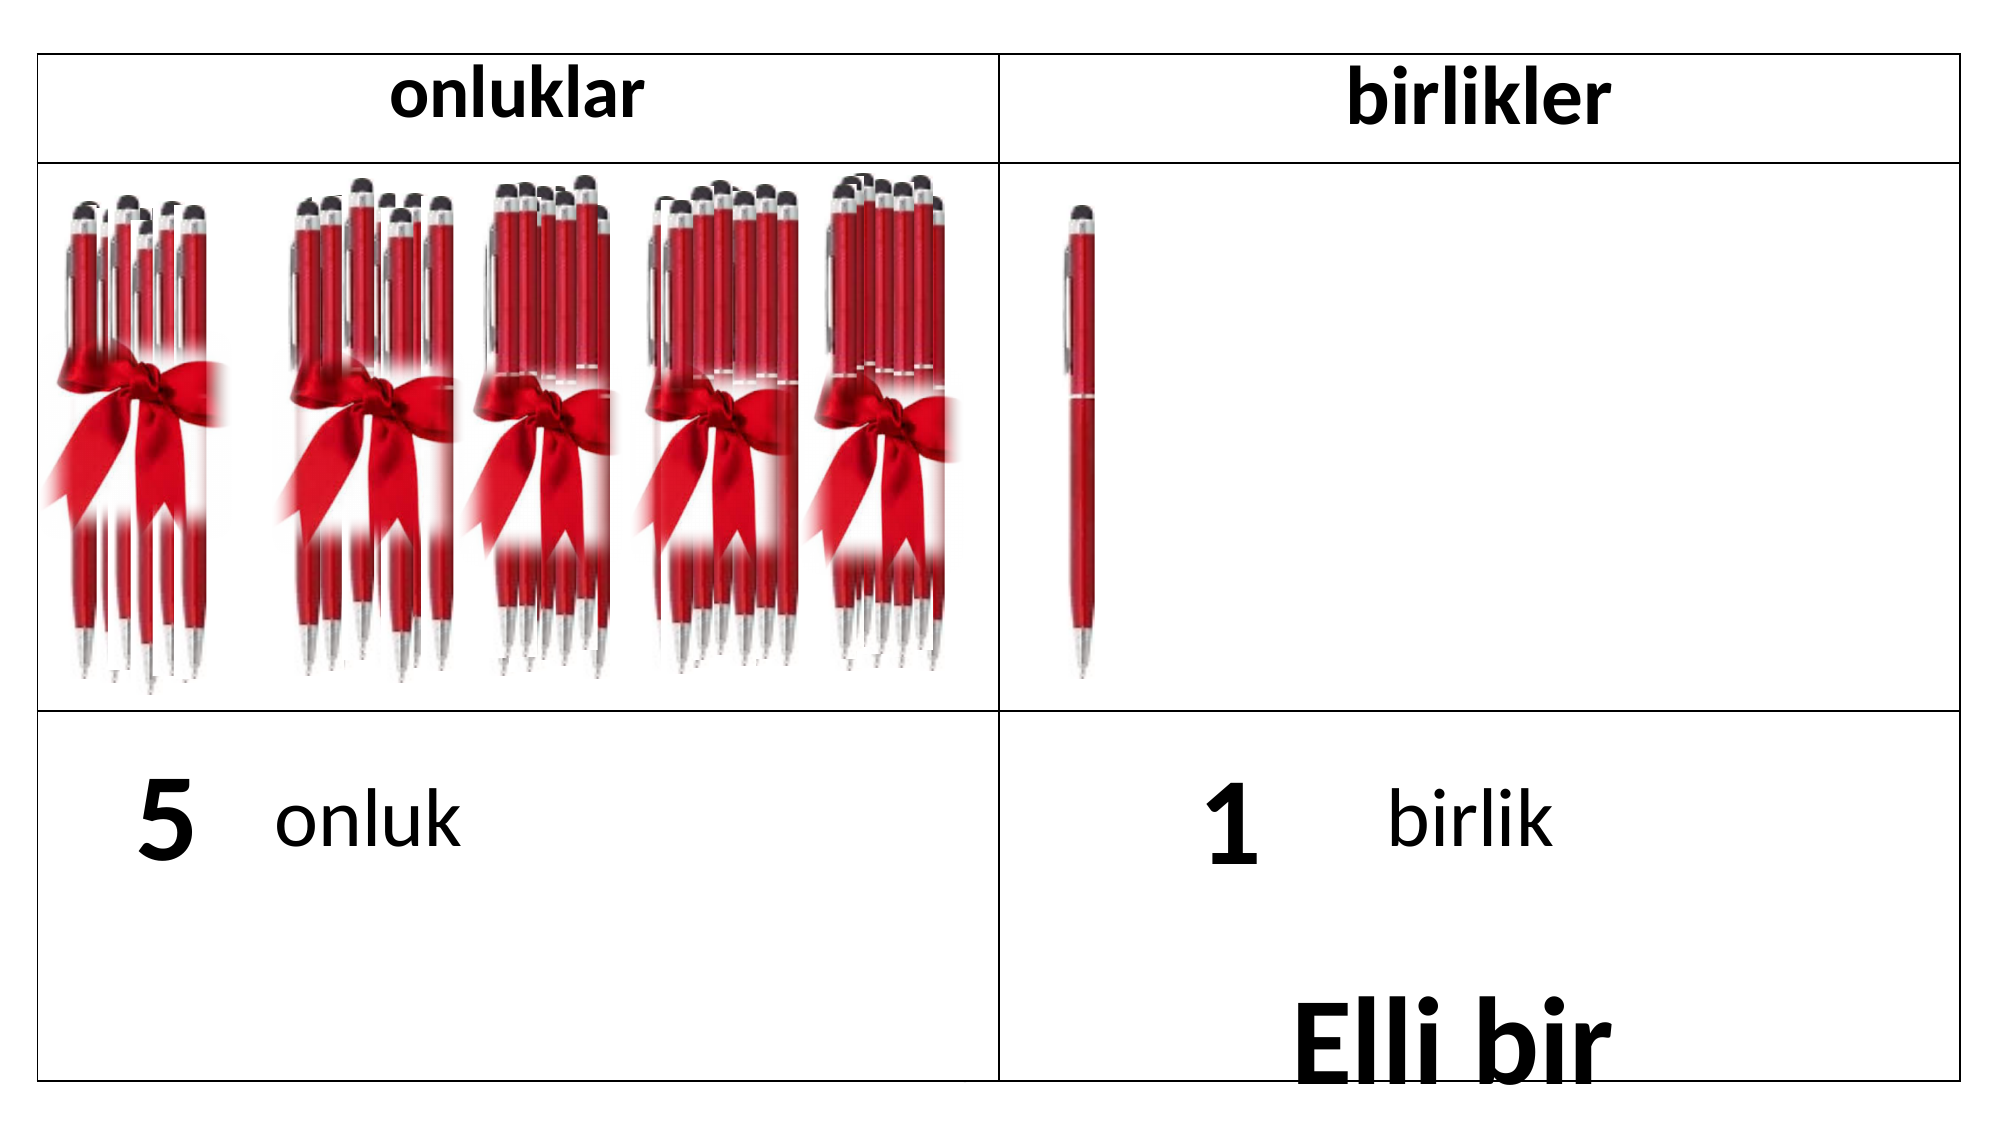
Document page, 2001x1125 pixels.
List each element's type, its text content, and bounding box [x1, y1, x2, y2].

text_box Elli bir [1276, 952, 1919, 1117]
text_box onluk [259, 755, 497, 871]
table_header onluklar [38, 55, 998, 162]
text_box 5 [120, 727, 245, 893]
picture [37, 195, 234, 695]
picture [1062, 205, 1095, 679]
table_header birlikler [1000, 55, 1959, 162]
table_cell [38, 712, 998, 1080]
picture [628, 172, 966, 674]
table_cell [38, 164, 998, 710]
table_cell [1000, 164, 1959, 710]
table_cell [1000, 712, 1959, 1080]
footer Kazım KAT [662, 1042, 1276, 1103]
text_box birlik [1371, 755, 1569, 871]
picture [270, 175, 625, 683]
text_box 1 [1183, 732, 1371, 898]
